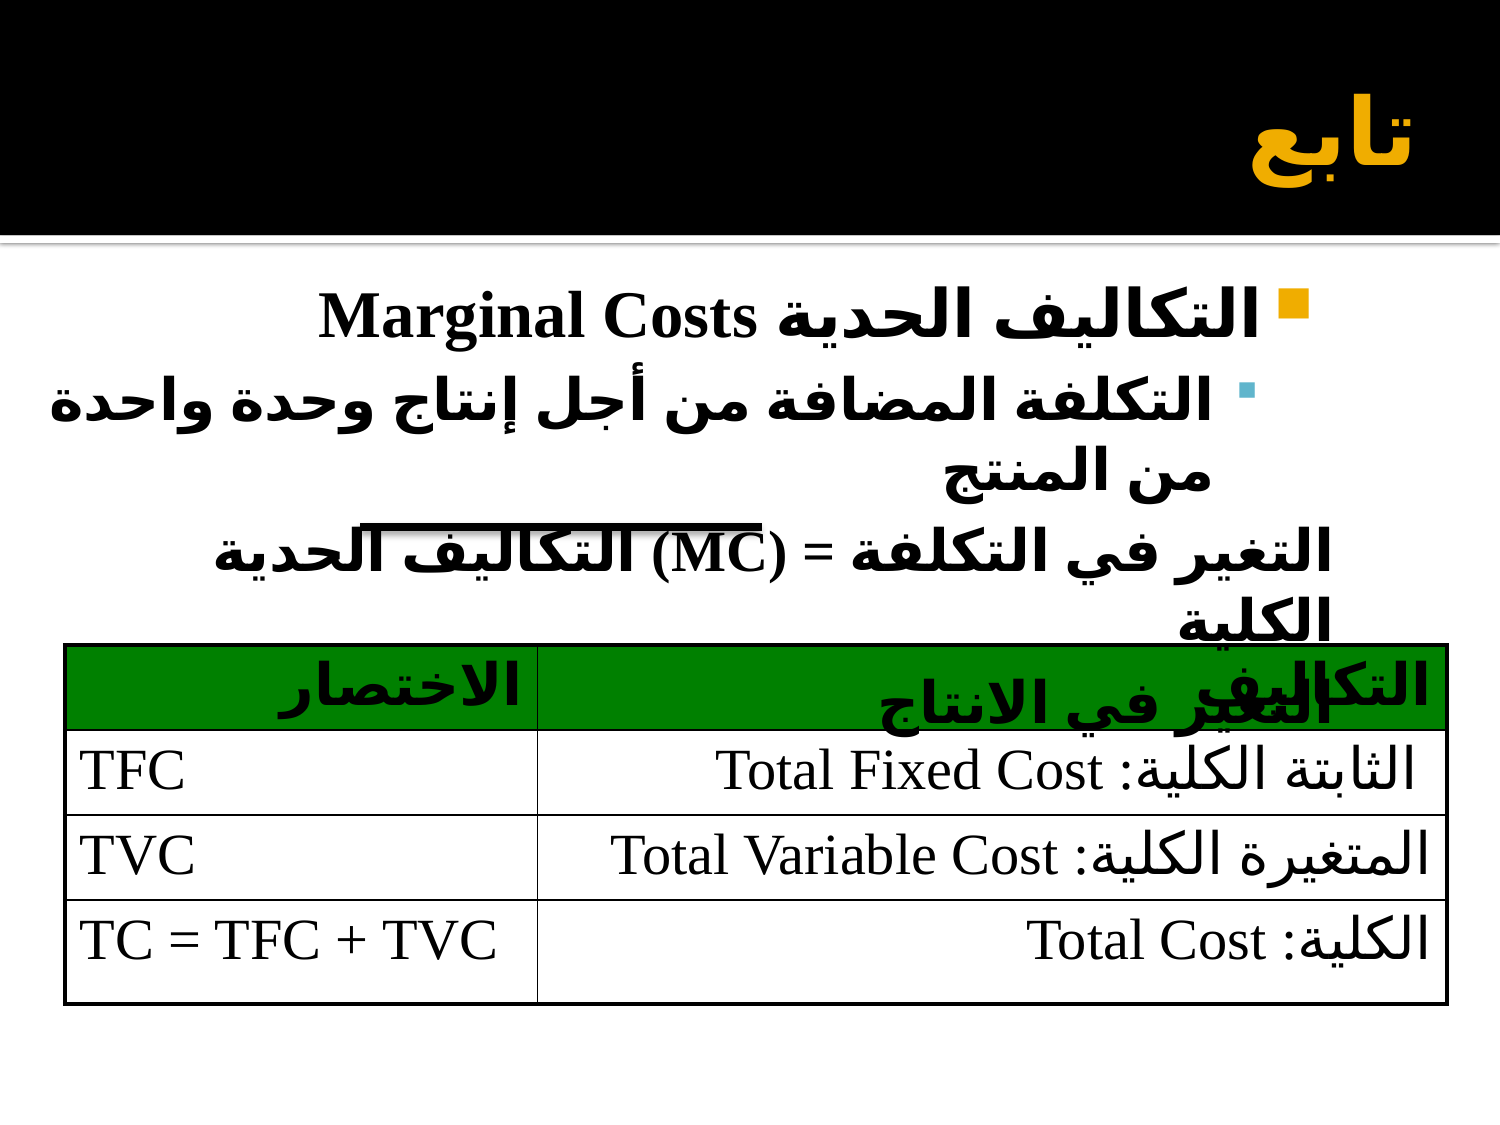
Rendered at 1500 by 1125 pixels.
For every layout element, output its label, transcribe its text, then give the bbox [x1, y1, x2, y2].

table_cell المتغيرة الكلية: Total Variable Cost [1350, 816, 1445, 899]
table_cell الكلية: Total Cost [538, 901, 1445, 1002]
table_cell الثابتة الكلية: Total Fixed Cost [1350, 731, 1445, 814]
table_cell TC = TFC + TVC [67, 998, 537, 1002]
table_header التكاليف [1350, 647, 1445, 729]
list التكاليف الحدية Marginal Costs التكلفة المضافة من أجل إنتاج وحدة واحدة من المنتج التكاليف الحدية (MC) = التغير في التكلفة الكلية التغير في الانتاج [0, 255, 1350, 998]
title تابع [75, 25, 1425, 231]
